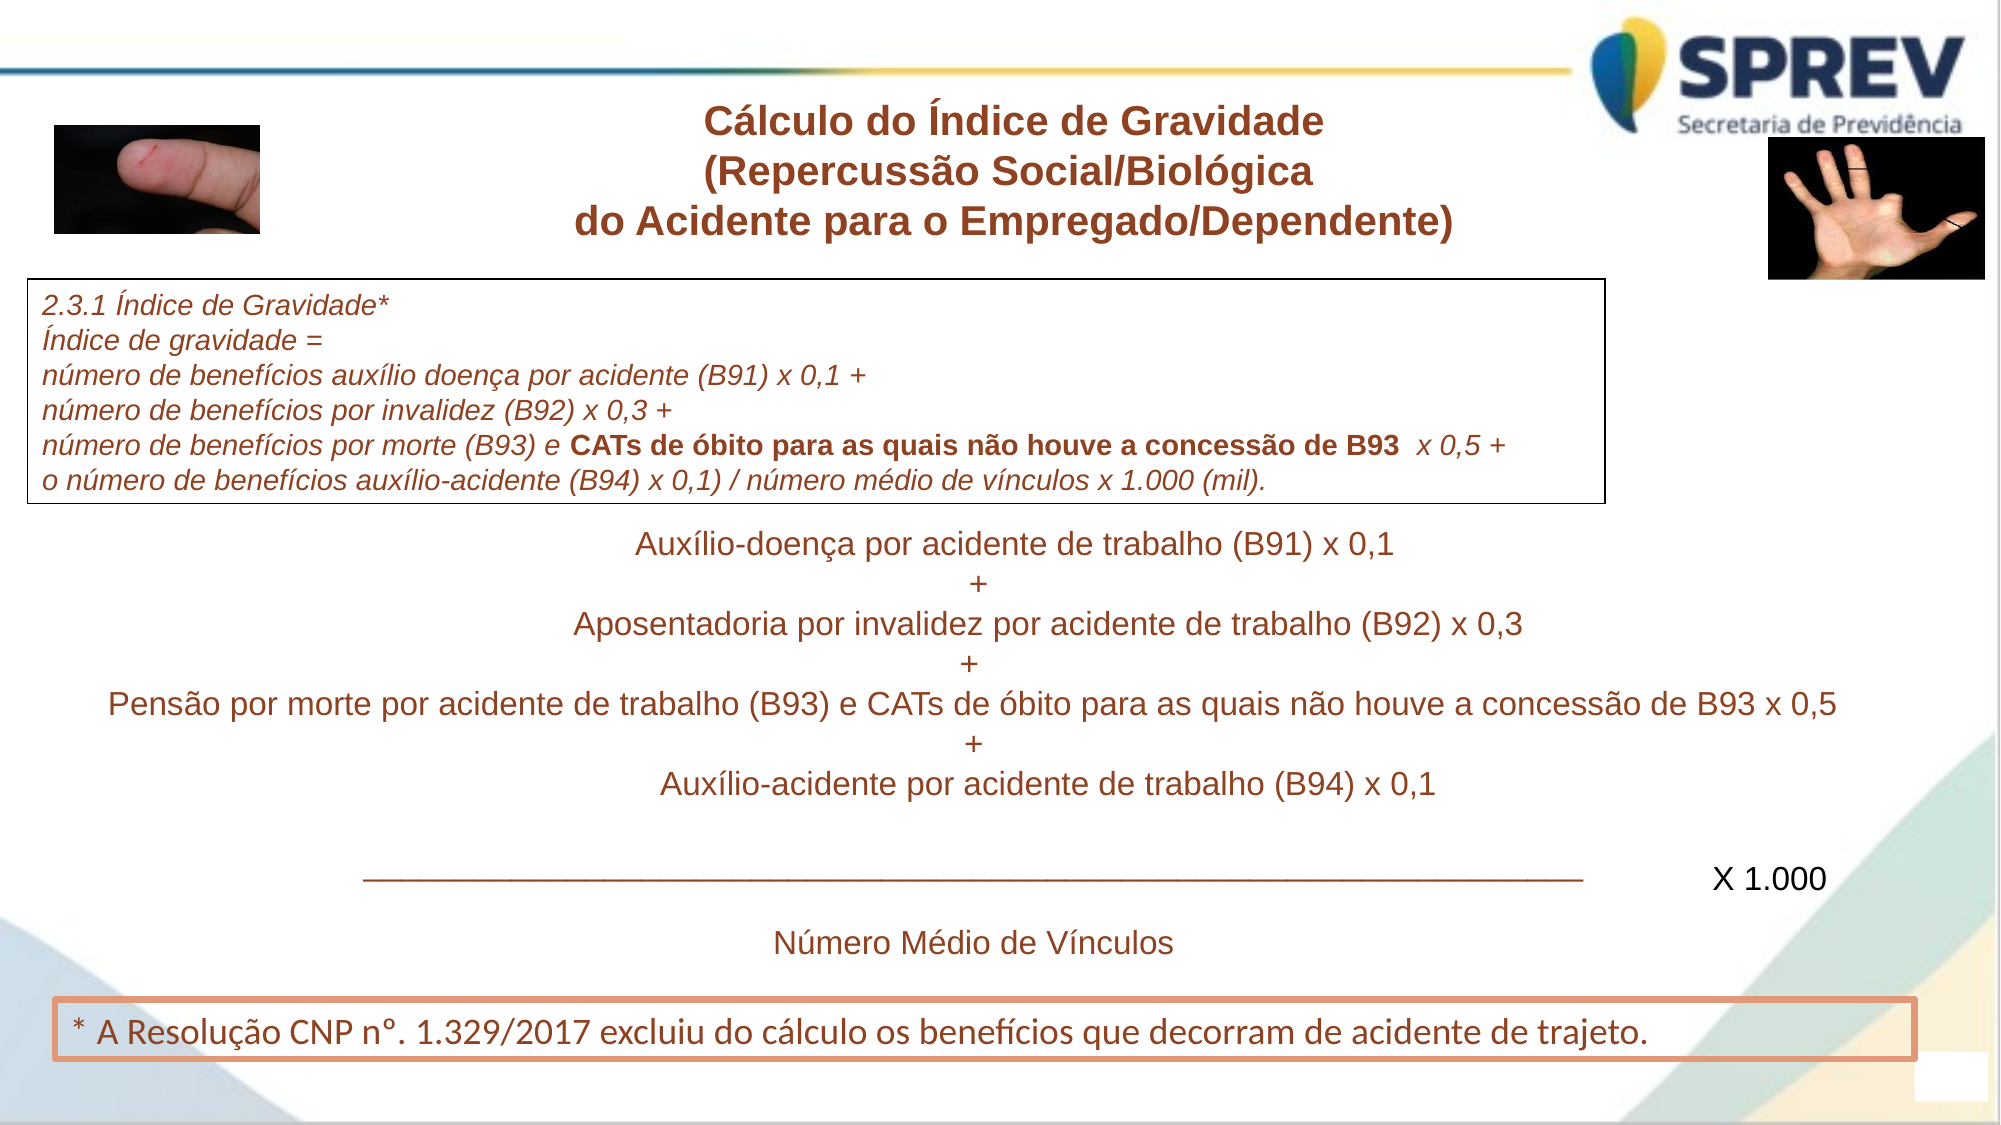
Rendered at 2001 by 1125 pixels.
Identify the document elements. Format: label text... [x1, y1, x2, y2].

text_box * A Resolução CNP nº. 1.329/2017 excluiu do cálculo os benefícios que decorram de acidente de trajeto. [54, 999, 1915, 1060]
text_box Auxílio-doença por acidente de trabalho (B91) x 0,1 + Aposentadoria por invalidez por acidente de trabalho (B92) x 0,3 + Pensão por morte por acidente de trabalho (B93) e CATs de óbito para as quais não houve a concessão de B93 x 0,5 + Auxílio-acidente por acidente de trabalho (B94) x 0,1 __________________________________________________________________ Número Médio de Vínculos [93, 515, 1855, 970]
text_box 2.3.1 Índice de Gravidade* Índice de gravidade = número de benefícios auxílio doença por acidente (B91) x 0,1 + número de benefícios por invalidez (B92) x 0,3 + número de benefícios por morte (B93) e CATs de óbito para as quais não houve a concessão de B93 x 0,5 + o número de benefícios auxílio-acidente (B94) x 0,1) / número médio de vínculos x 1.000 (mil). [27, 278, 1606, 504]
picture [0, 0, 2001, 1125]
text_box Cálculo do Índice de Gravidade (Repercussão Social/Biológica do Acidente para o Empregado/Dependente) [379, 86, 1650, 252]
text_box X 1.000 [1697, 849, 1843, 905]
text_box [1914, 1051, 1989, 1102]
